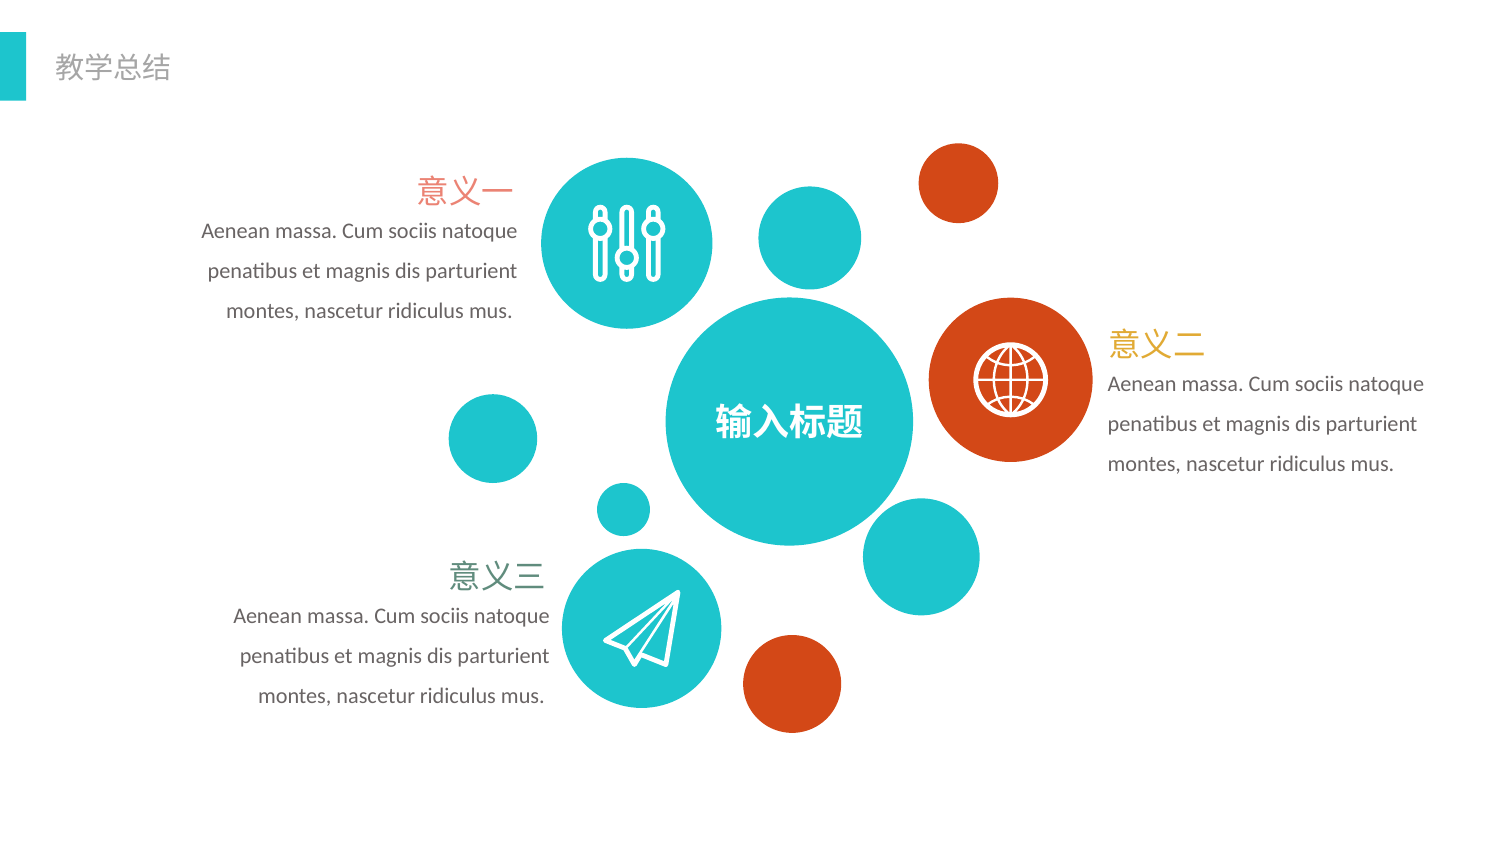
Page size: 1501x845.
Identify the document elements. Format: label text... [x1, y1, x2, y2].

text_box [973, 342, 1049, 418]
text_box Aenean massa. Cum sociis natoque penatibus et magnis dis parturient montes, nascetur ridiculus mus. [215, 580, 566, 716]
text_box 意义三 [433, 548, 561, 603]
text_box [743, 635, 842, 733]
text_box [758, 186, 862, 290]
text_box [561, 548, 722, 708]
text_box [918, 143, 999, 224]
text_box [597, 483, 650, 537]
text_box Aenean massa. Cum sociis natoque penatibus et magnis dis parturient montes, nascetur ridiculus mus. [1092, 348, 1443, 484]
text_box [448, 394, 538, 484]
text_box Aenean massa. Cum sociis natoque penatibus et magnis dis parturient montes, nascetur ridiculus mus. [182, 195, 534, 331]
text_box [928, 297, 1092, 462]
text_box 意义二 [1093, 316, 1221, 371]
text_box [541, 157, 713, 329]
text_box [665, 297, 914, 546]
text_box 意义一 [401, 163, 529, 218]
text_box 输入标题 [700, 390, 879, 451]
text_box [862, 498, 980, 616]
